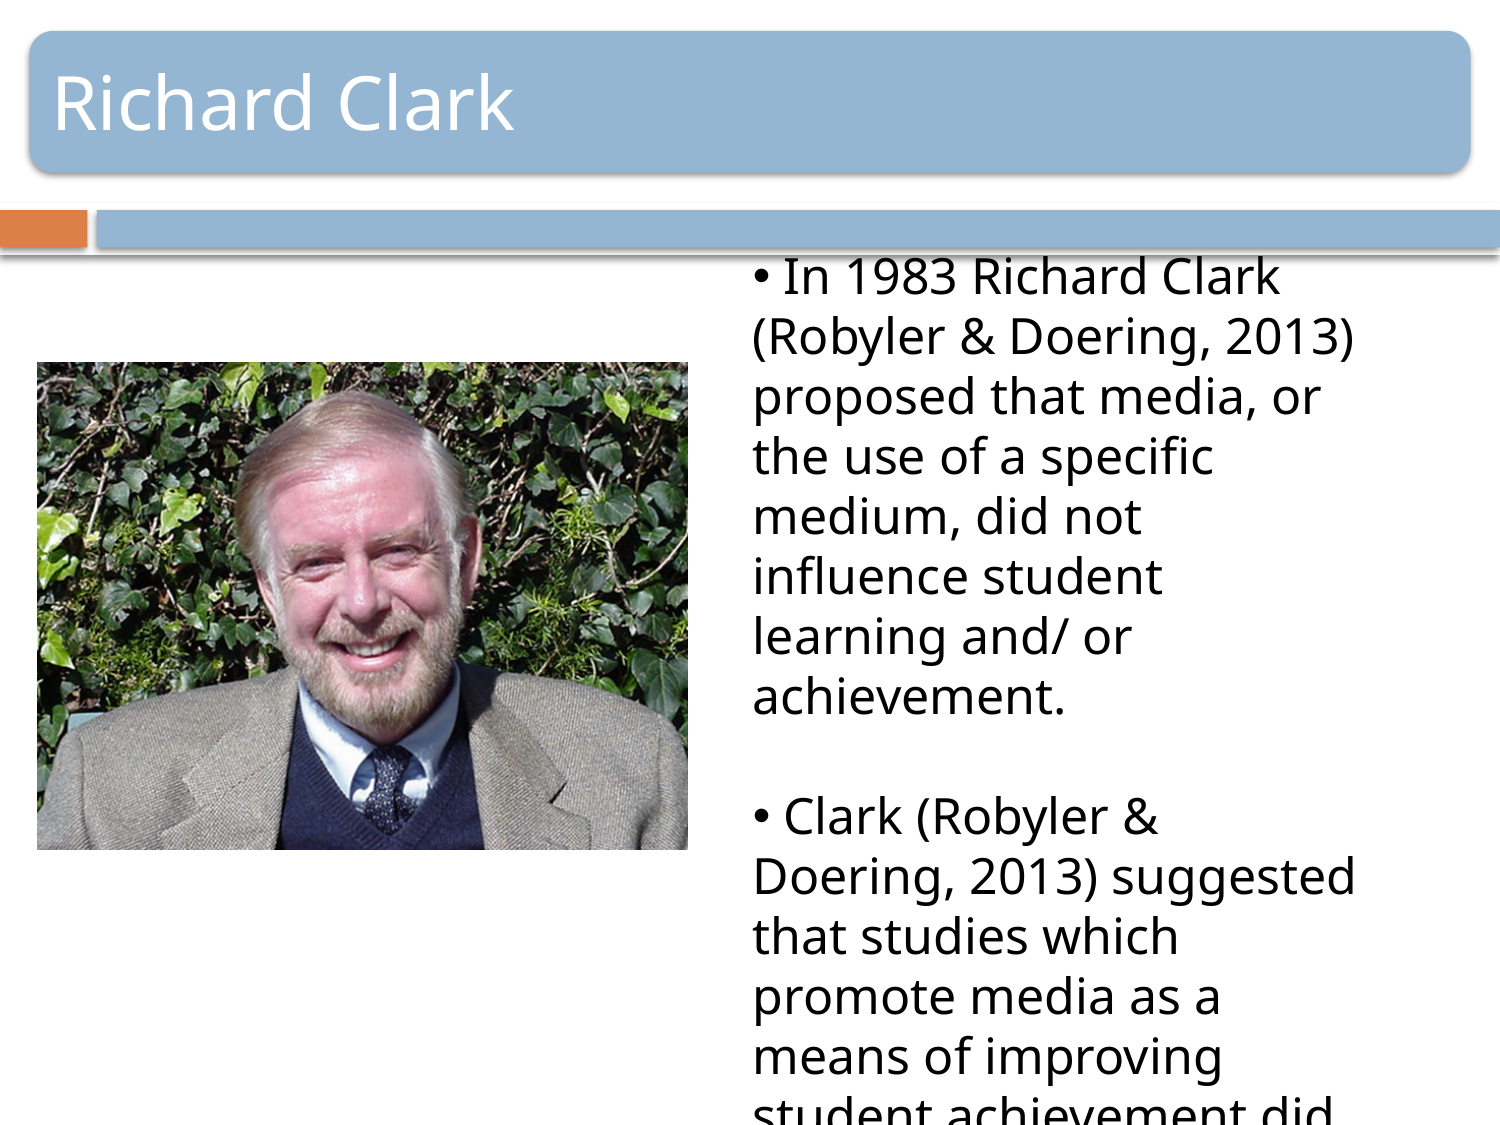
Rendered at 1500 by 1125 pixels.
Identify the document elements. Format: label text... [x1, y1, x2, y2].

text_box In 1983 Richard Clark (Robyler & Doering, 2013) proposed that media, or the use of a specific medium, did not influence student learning and/ or achievement. Clark (Robyler & Doering, 2013) suggested that studies which promote media as a means of improving student achievement did not take the following factors into consideration: [738, 237, 1376, 1125]
picture [37, 362, 688, 851]
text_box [29, 30, 1471, 173]
